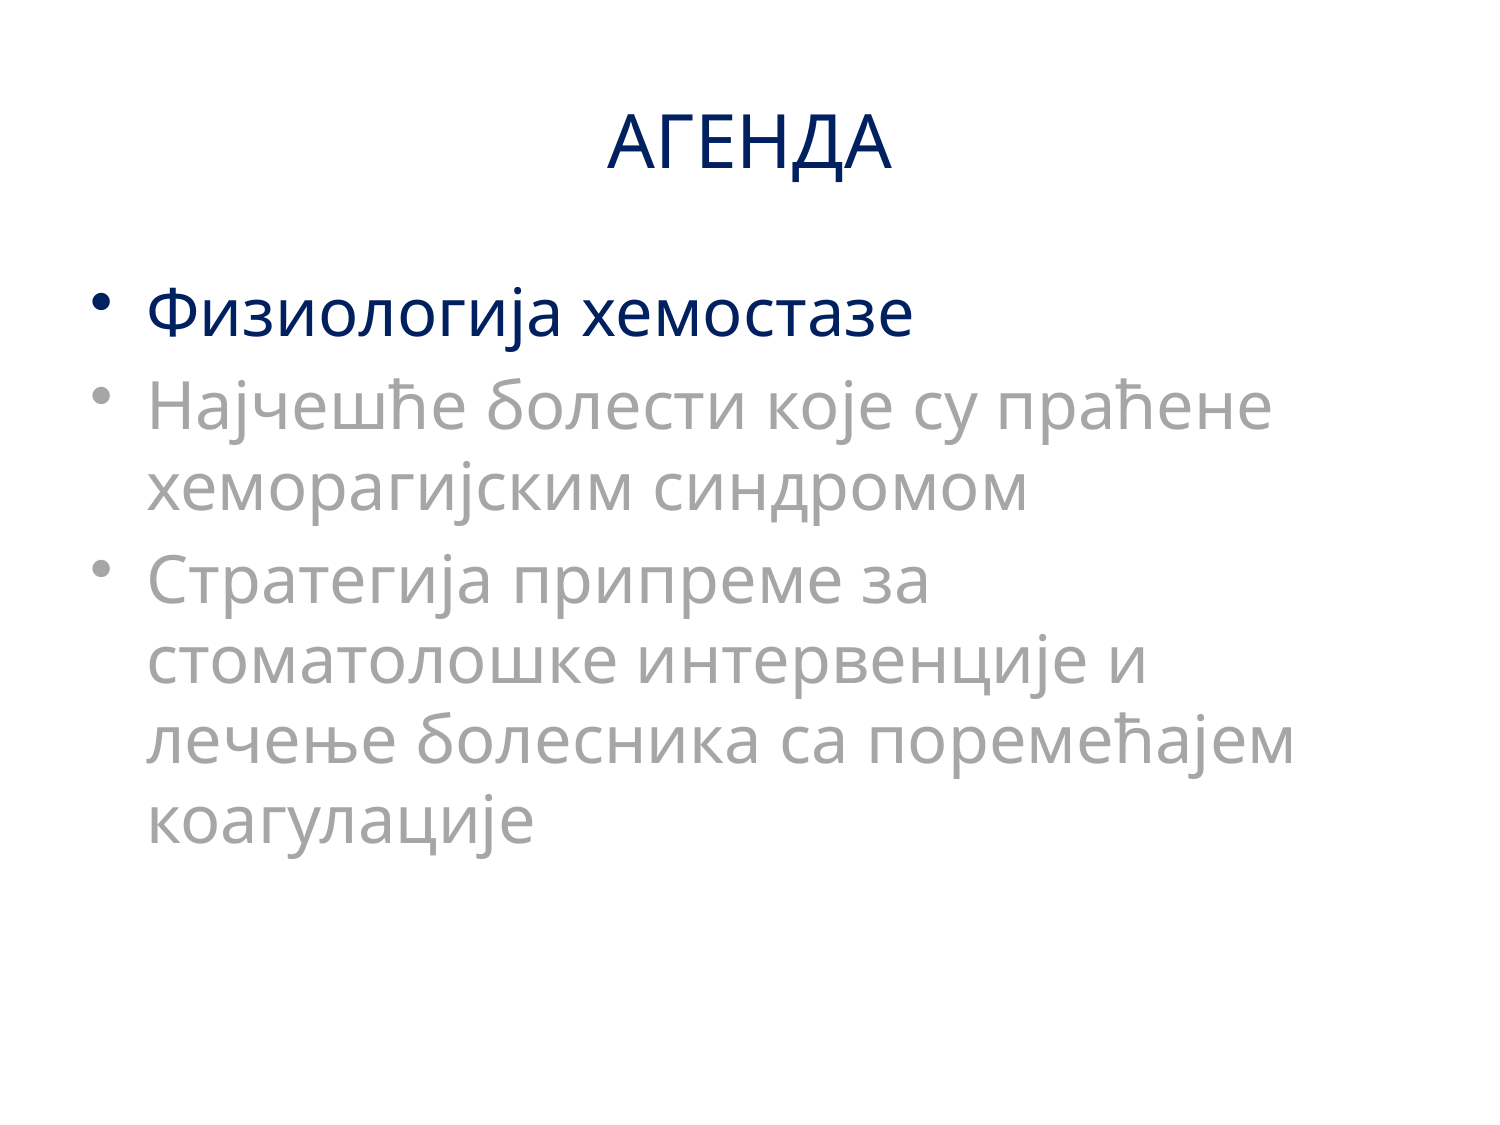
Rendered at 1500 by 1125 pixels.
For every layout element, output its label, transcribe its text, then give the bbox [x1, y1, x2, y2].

list Физиологија хемостазе Најчешће болести које су праћене хеморагијским синдромом Стратегија припреме за стоматолошке интервенције и лечење болесника са поремећајем коагулације [75, 262, 1425, 1005]
title АГЕНДА [75, 45, 1425, 233]
